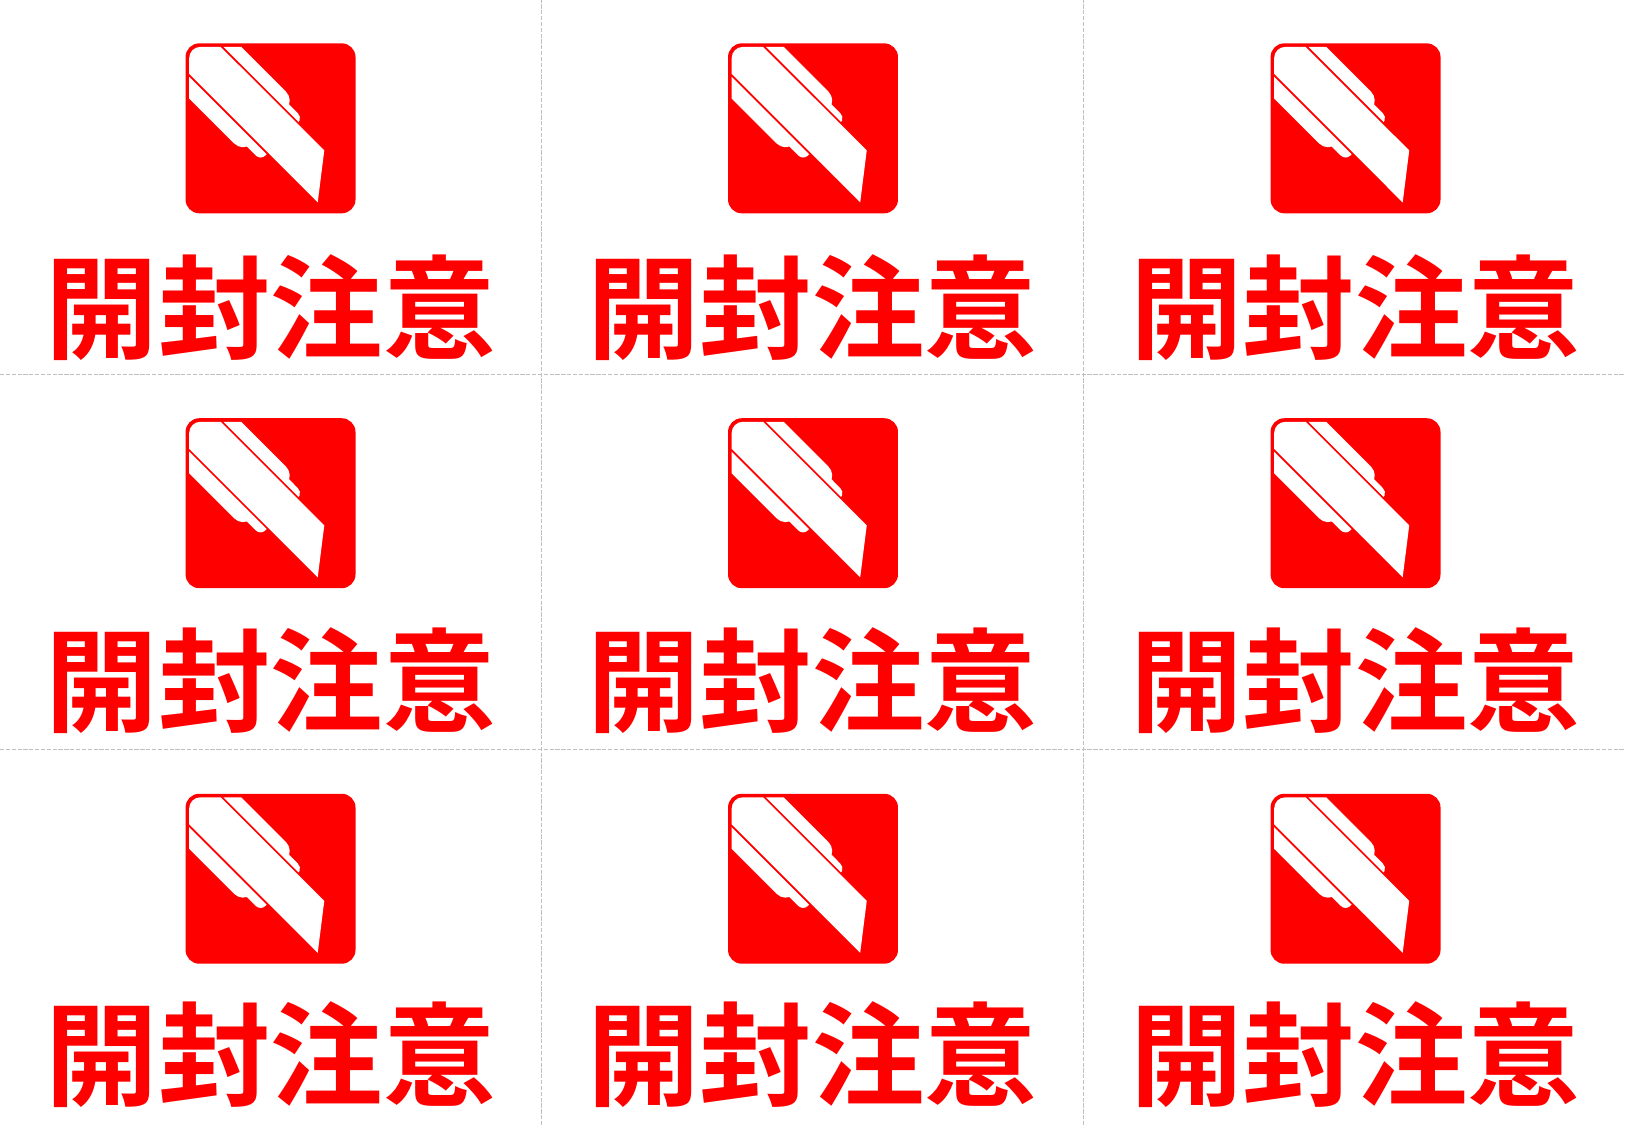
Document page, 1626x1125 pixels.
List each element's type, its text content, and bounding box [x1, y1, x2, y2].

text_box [185, 43, 356, 214]
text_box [727, 43, 898, 214]
text_box 開封注意 [45, 611, 496, 747]
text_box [185, 793, 356, 964]
text_box 開封注意 [1130, 237, 1581, 373]
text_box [727, 793, 898, 964]
text_box 開封注意 [45, 985, 496, 1121]
text_box 開封注意 [587, 985, 1038, 1121]
text_box 開封注意 [1130, 611, 1581, 747]
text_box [1270, 793, 1441, 964]
text_box 開封注意 [587, 611, 1038, 747]
text_box 開封注意 [45, 237, 496, 373]
text_box 開封注意 [1130, 985, 1581, 1121]
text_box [185, 418, 356, 589]
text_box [1270, 43, 1441, 214]
text_box 開封注意 [587, 237, 1038, 373]
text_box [727, 418, 898, 589]
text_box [1270, 418, 1441, 589]
